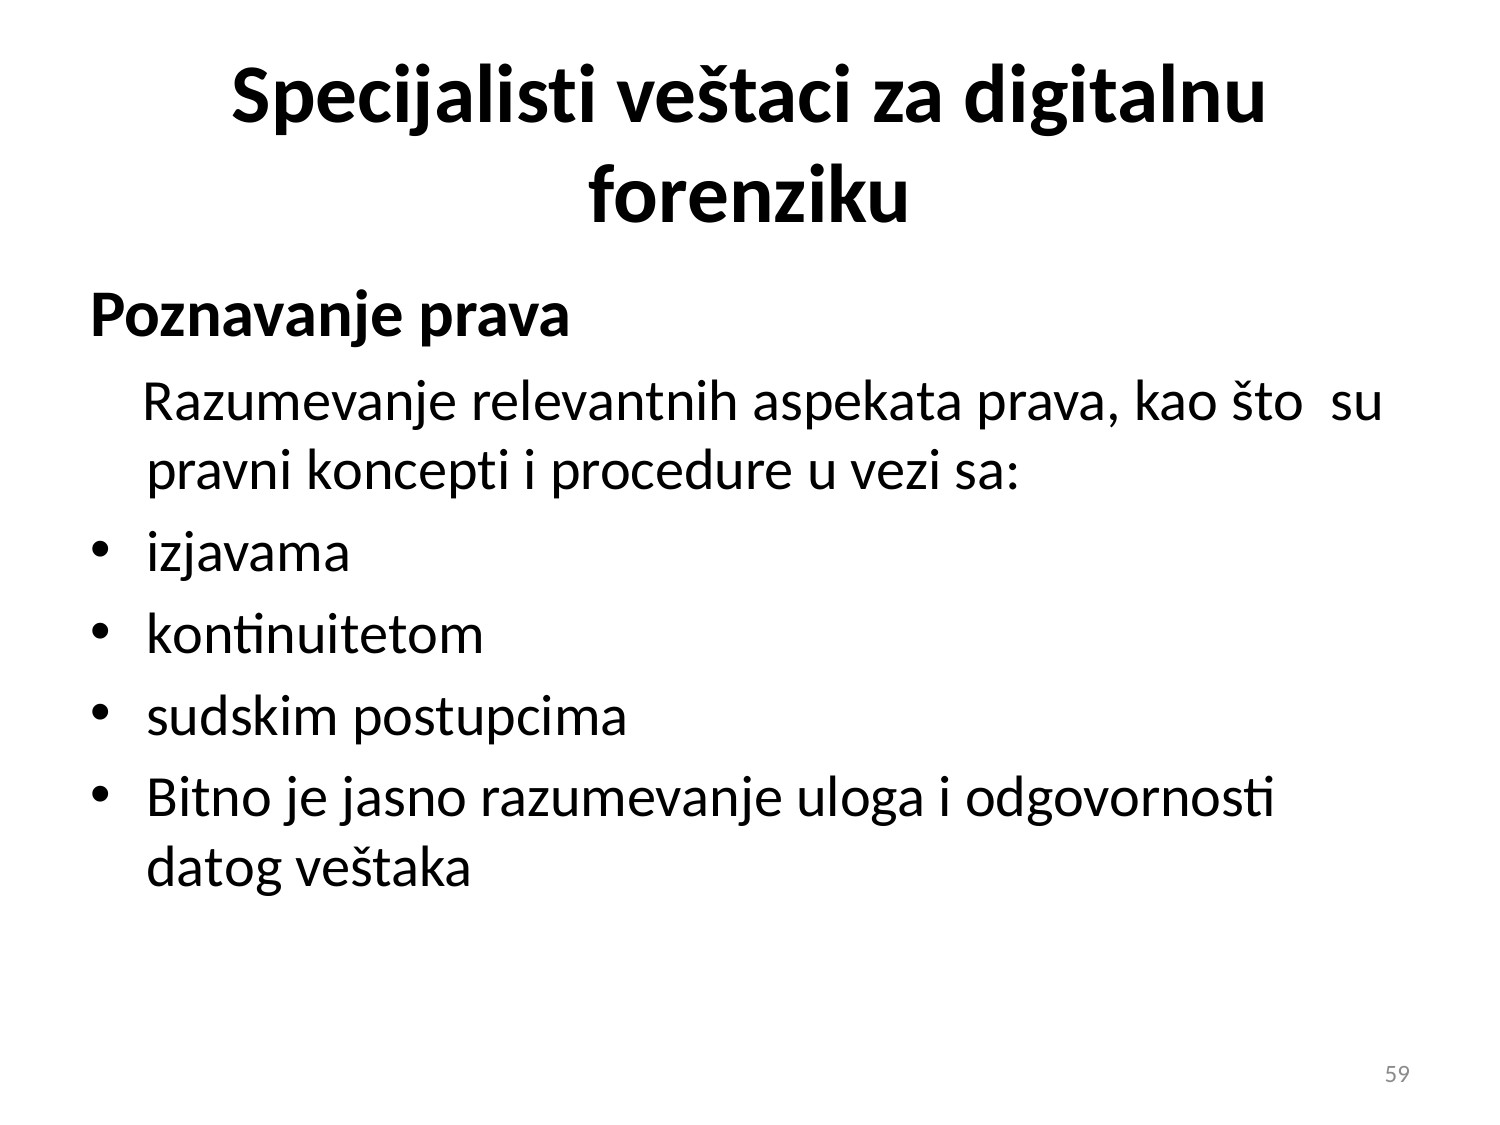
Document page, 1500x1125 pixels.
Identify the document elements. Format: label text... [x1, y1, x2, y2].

title Specijalisti veštaci za digitalnu forenziku [74, 44, 1426, 233]
slide_number 59 [1074, 1042, 1425, 1103]
list Poznavanje prava Razumevanje relevantnih aspekata prava, kao što su pravni koncepti i procedure u vezi sa: izjavama kontinuitetom sudskim postupcima Bitno je jasno razumevanje uloga i odgovornosti datog veštaka [74, 262, 1426, 1006]
